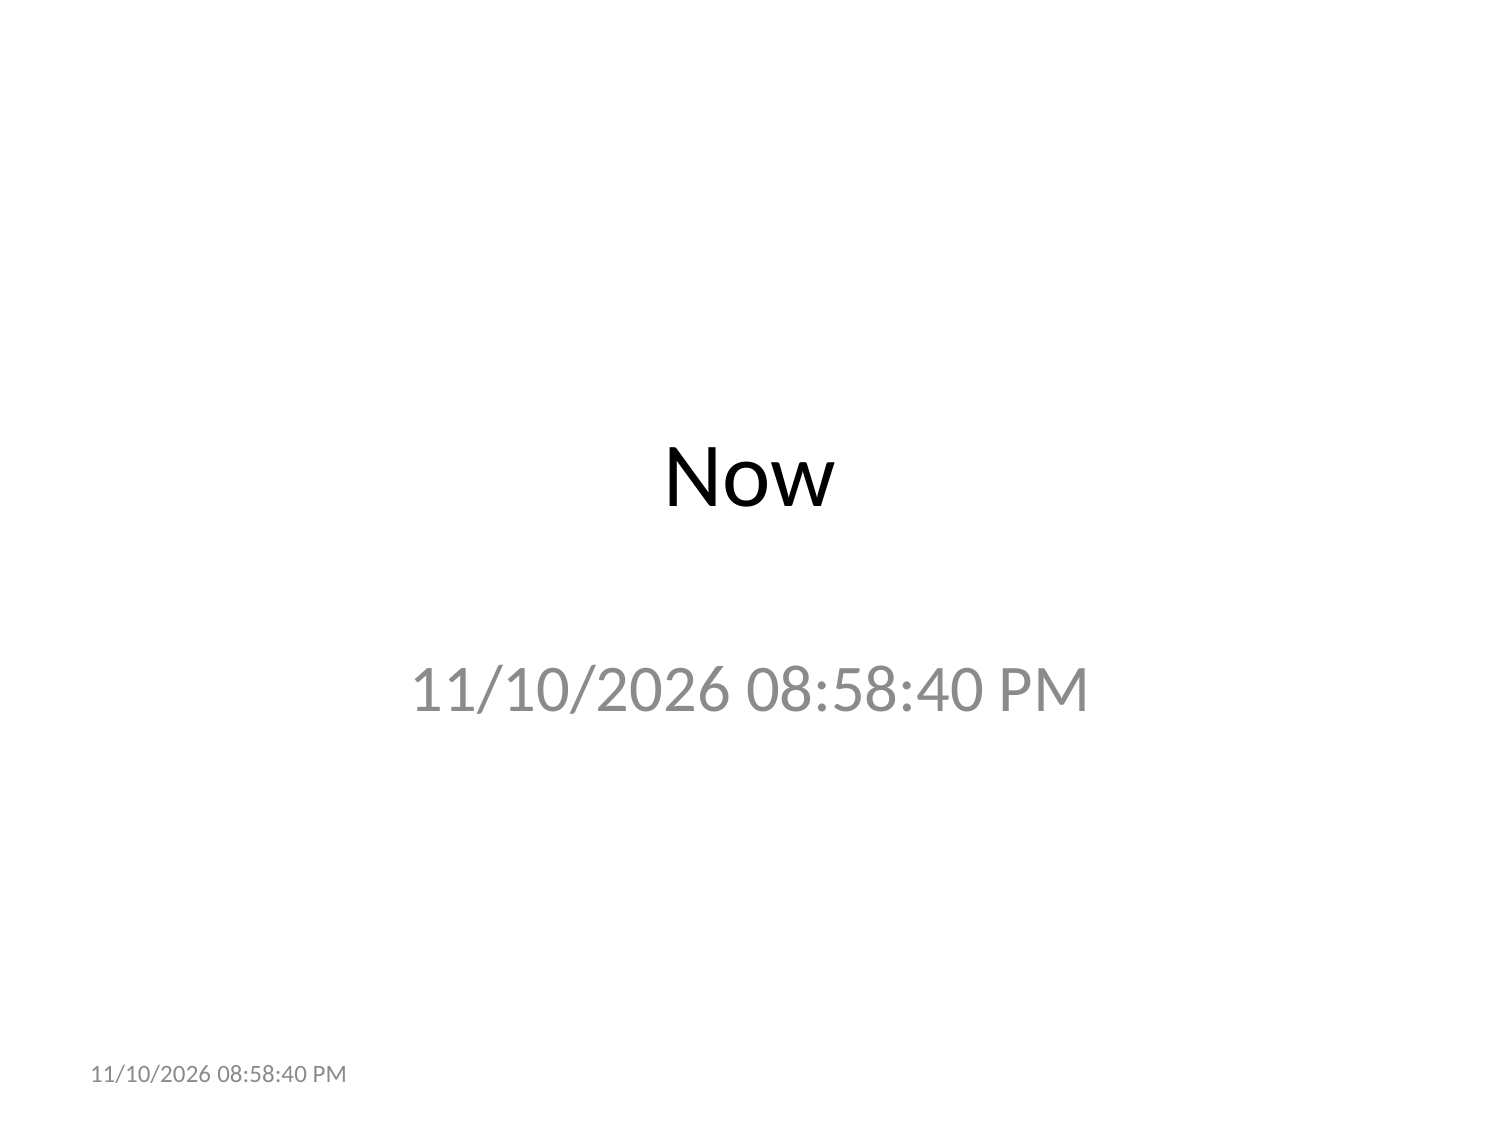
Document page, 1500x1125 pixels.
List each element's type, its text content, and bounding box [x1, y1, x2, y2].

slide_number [75, 1042, 425, 1103]
title Now [112, 349, 1388, 591]
subtitle 2011-12-19 10:20:04 AM [225, 637, 1275, 925]
